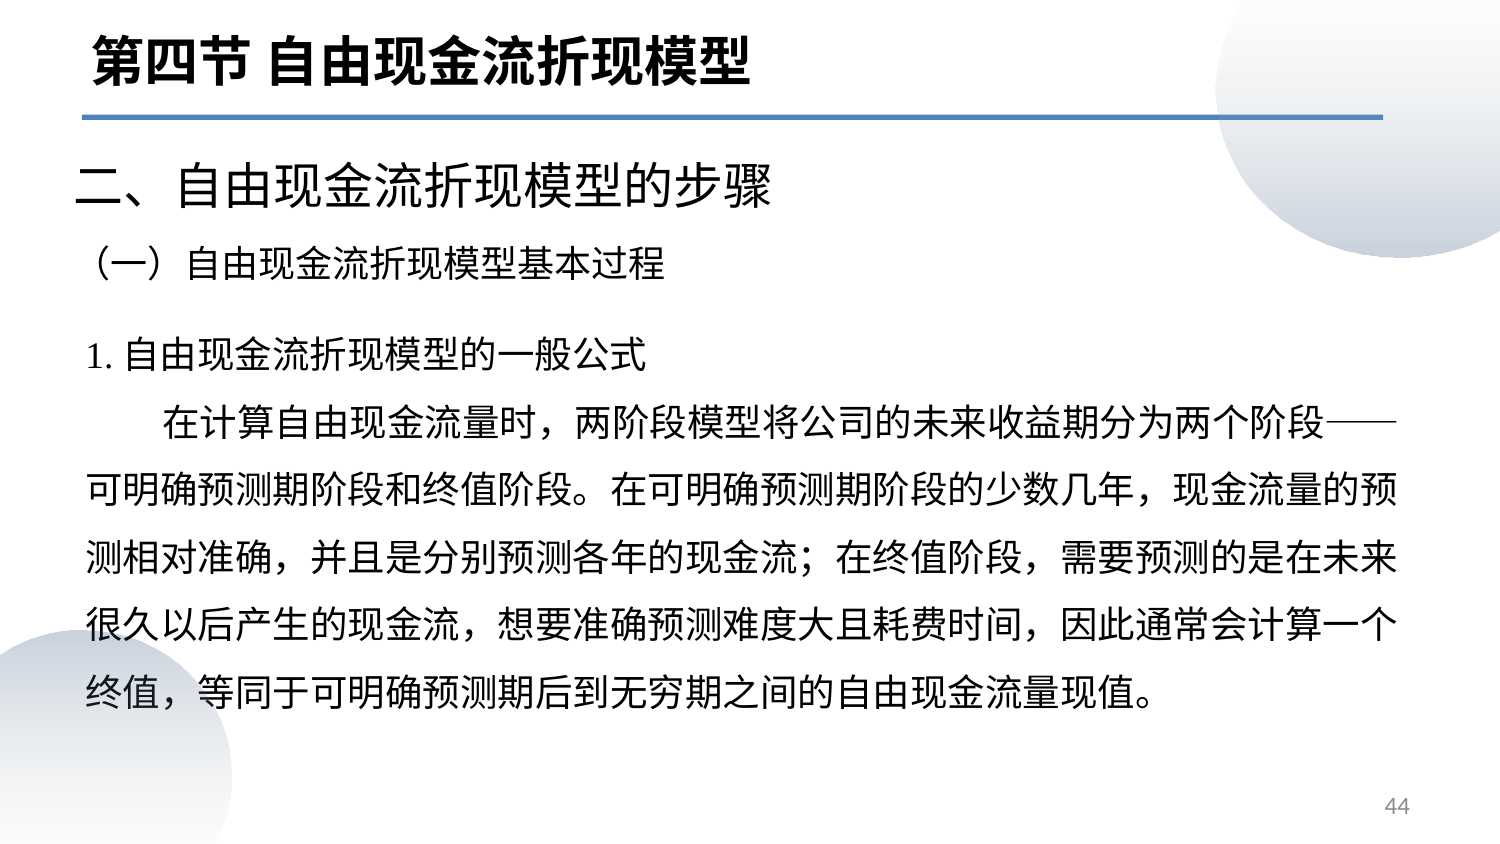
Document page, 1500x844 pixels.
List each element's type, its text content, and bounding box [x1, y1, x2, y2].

list 1.自由现金流折现模型的一般公式 在计算自由现金流量时，两阶段模型将公司的未来收益期分为两个阶段——可明确预测期阶段和终值阶段。在可明确预测期阶段的少数几年，现金流量的预测相对准确，并且是分别预测各年的现金流；在终值阶段，需要预测的是在未来很久以后产生的现金流，想要准确预测难度大且耗费时间，因此通常会计算一个终值，等同于可明确预测期后到无穷期之间的自由现金流量现值。 [70, 301, 1421, 739]
slide_number 44 [1074, 782, 1425, 827]
text_box 二、自由现金流折现模型的步骤 [58, 117, 1256, 200]
text_box [0, 627, 234, 844]
text_box 第四节 自由现金流折现模型 [74, 11, 1234, 107]
text_box （一）自由现金流折现模型基本过程 [58, 210, 1409, 293]
text_box [1213, 0, 1500, 260]
